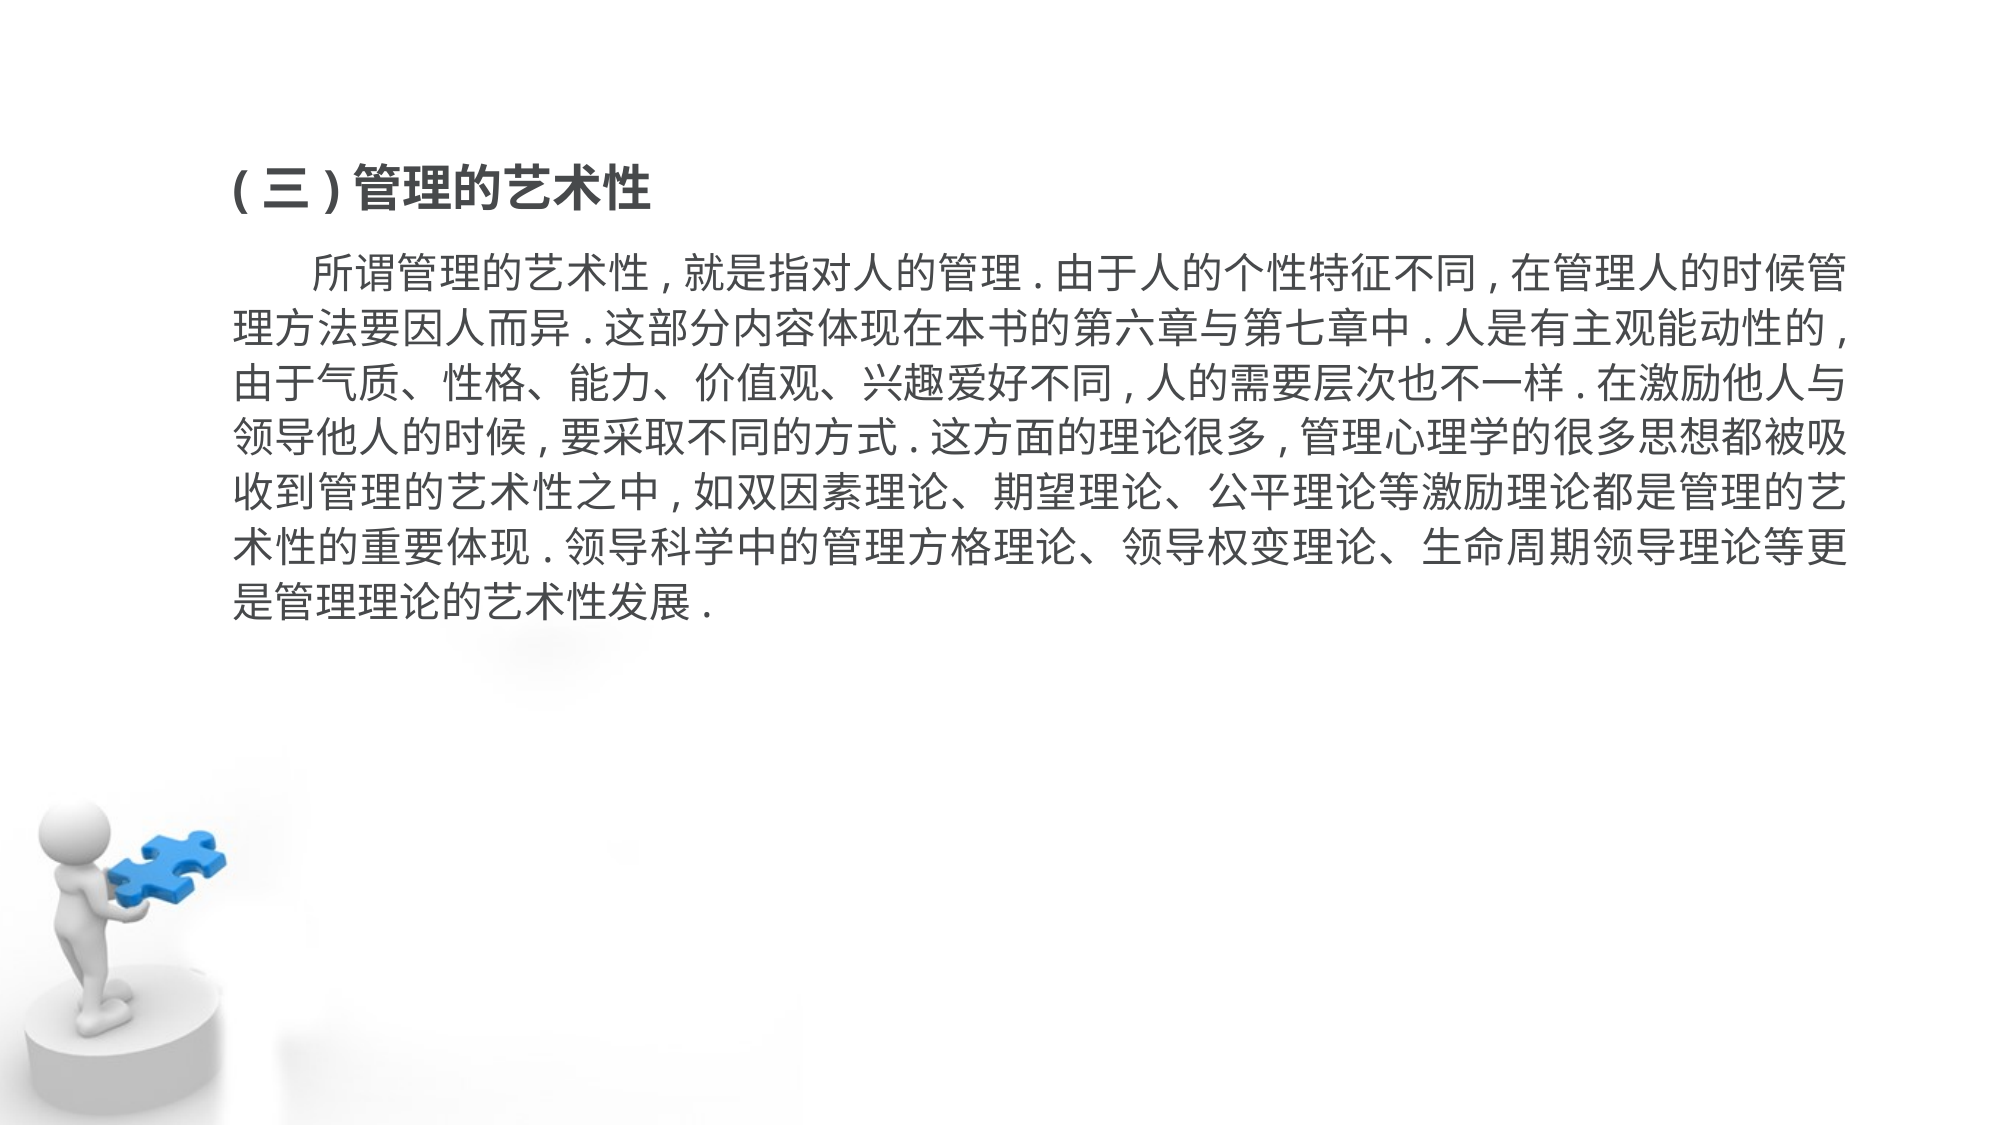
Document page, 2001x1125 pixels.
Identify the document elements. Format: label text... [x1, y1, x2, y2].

list (三)管理的艺术性 所谓管理的艺术性,就是指对人的管理.由于人的个性特征不同,在管理人的时候管理方法要因人而异.这部分内容体现在本书的第六章与第七章中.人是有主观能动性的, 由于气质、性格、能力、价值观、兴趣爱好不同,人的需要层次也不一样.在激励他人与 领导他人的时候,要采取不同的方式.这方面的理论很多,管理心理学的很多思想都被吸收到管理的艺术性之中,如双因素理论、期望理论、公平理论等激励理论都是管理的艺术性的重要体现.领导科学中的管理方格理论、领导权变理论、生命周期领导理论等更是管理理论的艺术性发展. [217, 142, 1864, 1014]
picture [0, 383, 1296, 1125]
